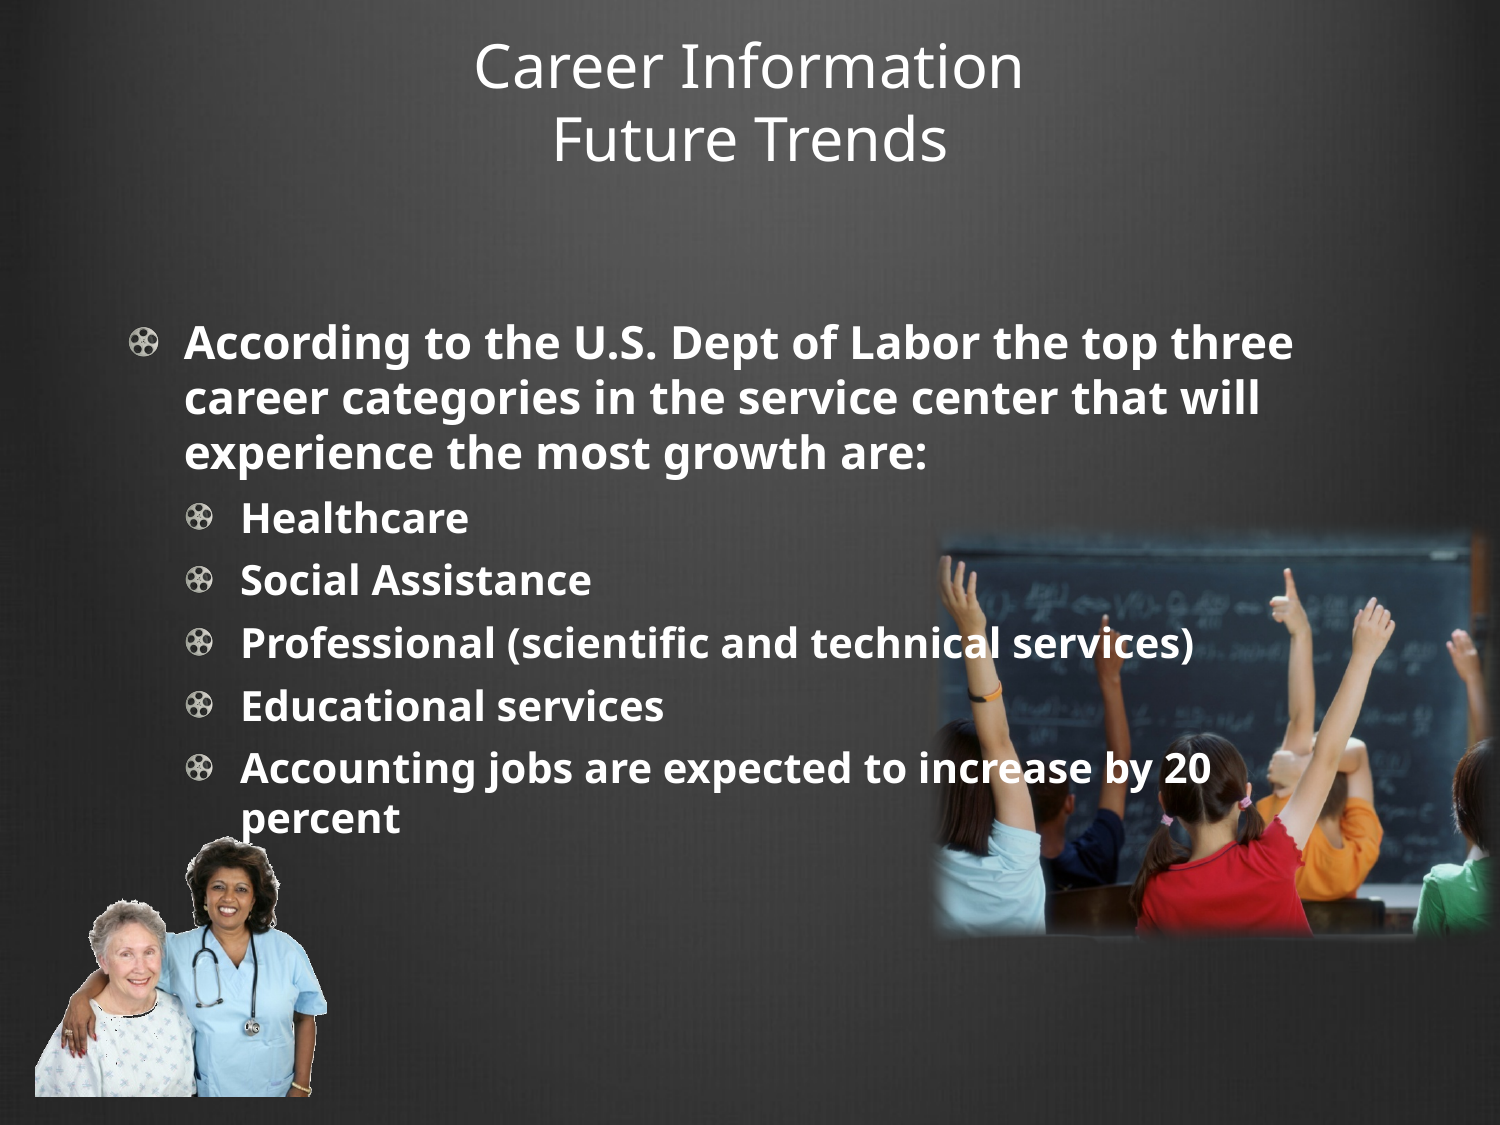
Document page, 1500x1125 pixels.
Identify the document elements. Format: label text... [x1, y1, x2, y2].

picture [184, 564, 214, 594]
picture [184, 689, 214, 719]
list According to the U.S. Dept of Labor the top three career categories in the service center that will experience the most growth are: Healthcare Social Assistance Professional (scientific and technical services) Educational services Accounting jobs are expected to increase by 20 percent [112, 306, 1388, 1005]
picture [35, 814, 327, 1097]
picture [184, 752, 214, 782]
picture [925, 518, 1500, 946]
picture [184, 626, 214, 657]
title Career Information Future Trends [112, 19, 1388, 255]
picture [127, 325, 160, 358]
picture [184, 501, 214, 531]
